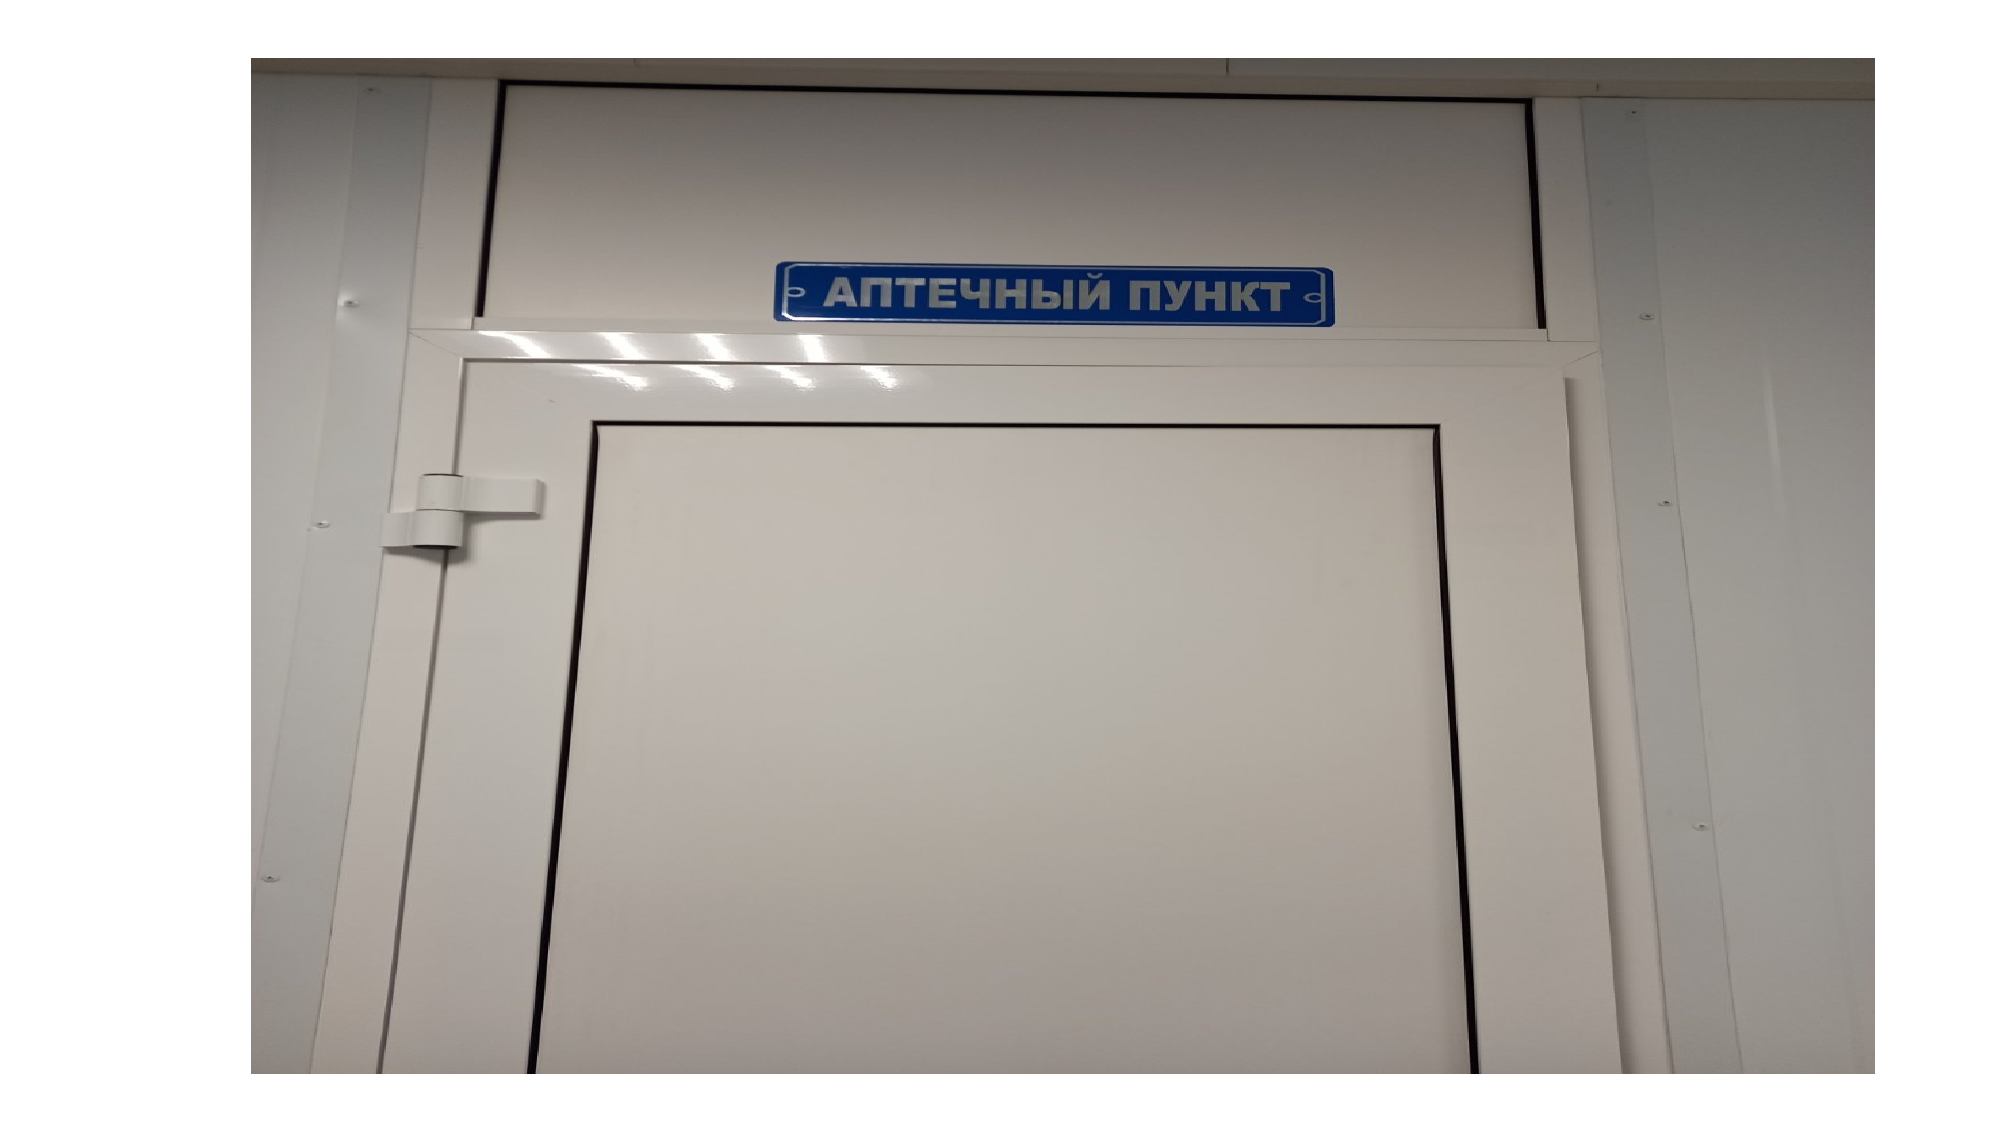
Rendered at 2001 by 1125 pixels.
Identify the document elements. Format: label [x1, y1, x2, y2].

picture [251, 58, 1875, 1075]
